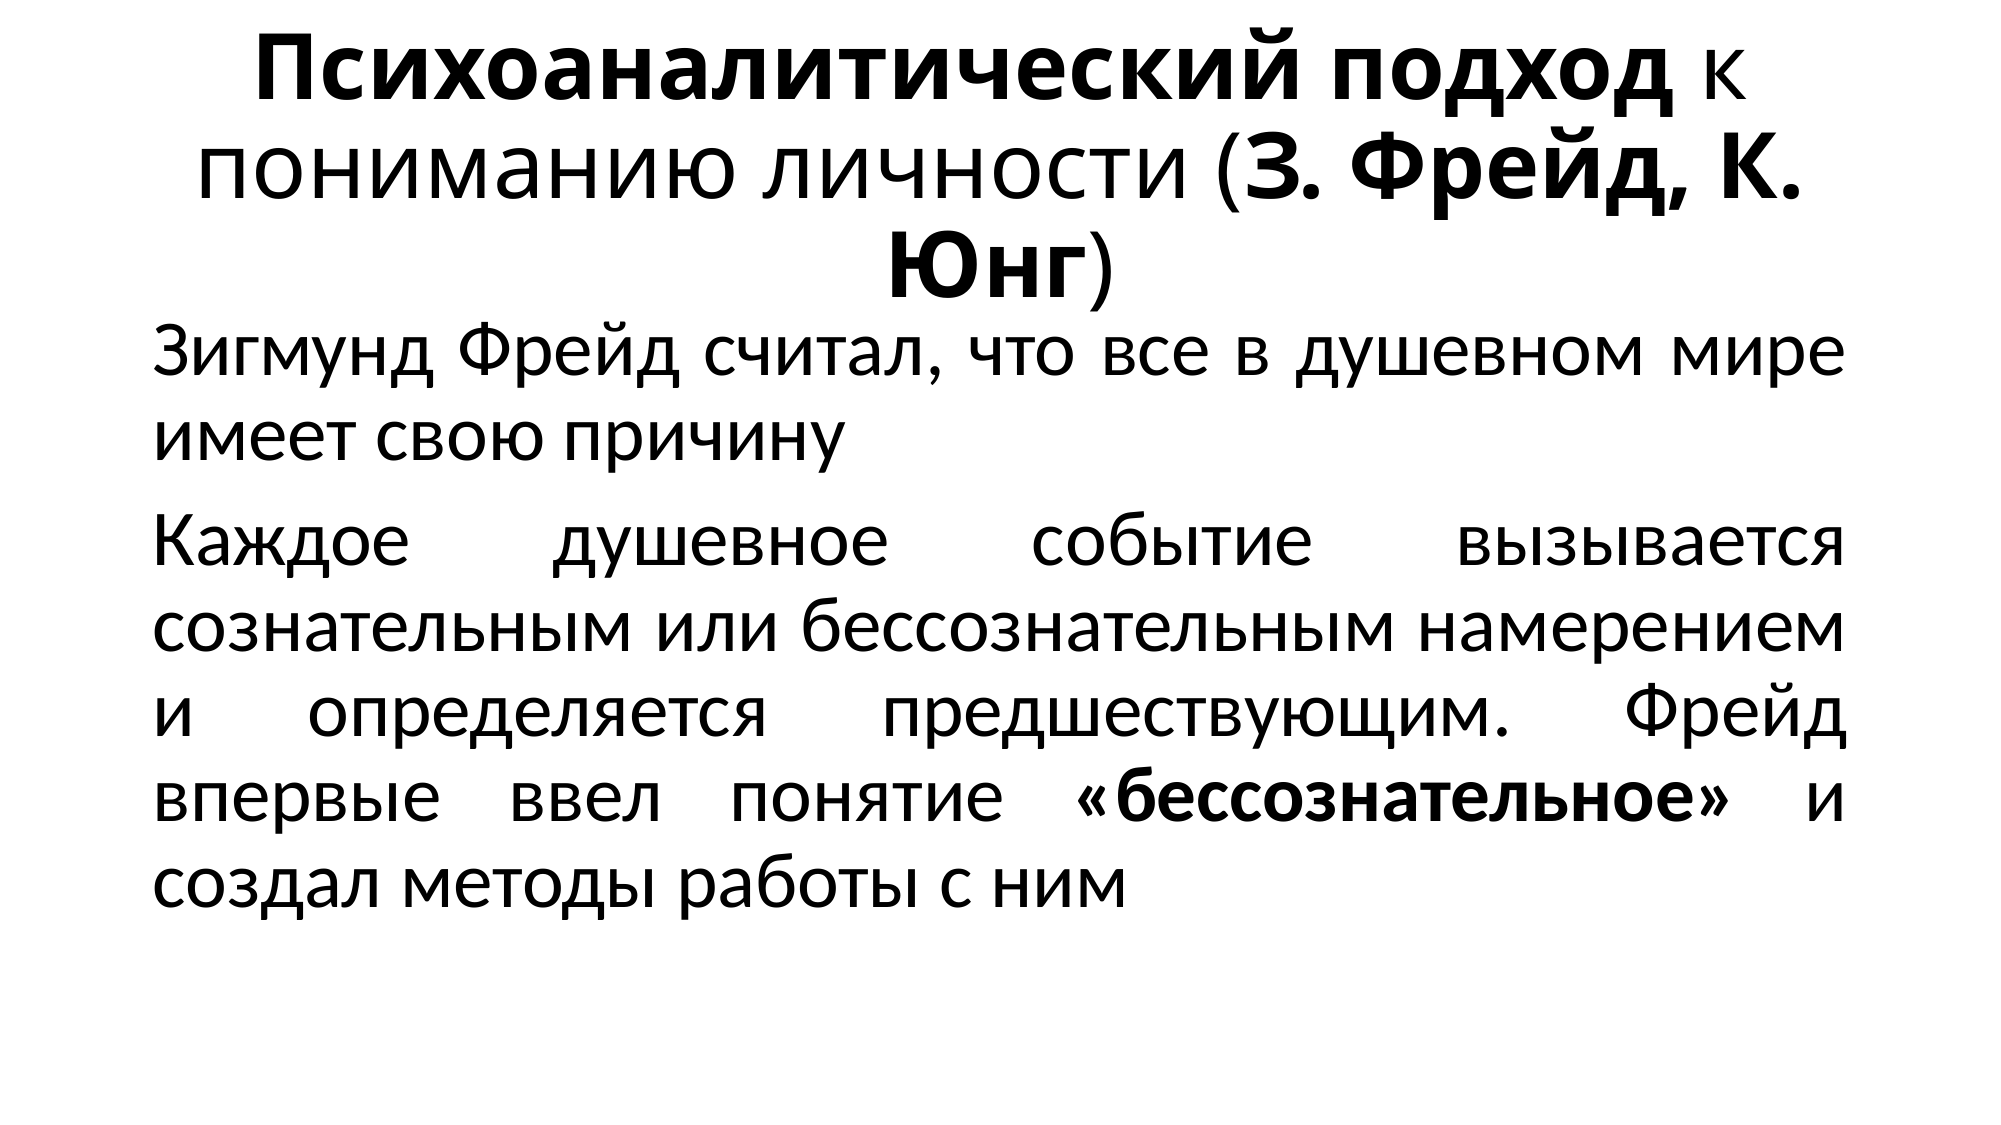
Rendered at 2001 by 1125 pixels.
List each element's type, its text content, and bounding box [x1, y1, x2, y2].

list Зигмунд Фрейд считал, что все в душевном мире имеет свою причину Каждое душевное событие вызывается сознательным или бессознательным намерением и определяется предшествующим. Фрейд впервые ввел понятие «бессознательное» и создал методы работы с ним [137, 299, 1863, 1014]
title Психоаналитический подход к пониманию личности (З. Фрейд, К. Юнг) [137, 59, 1863, 278]
